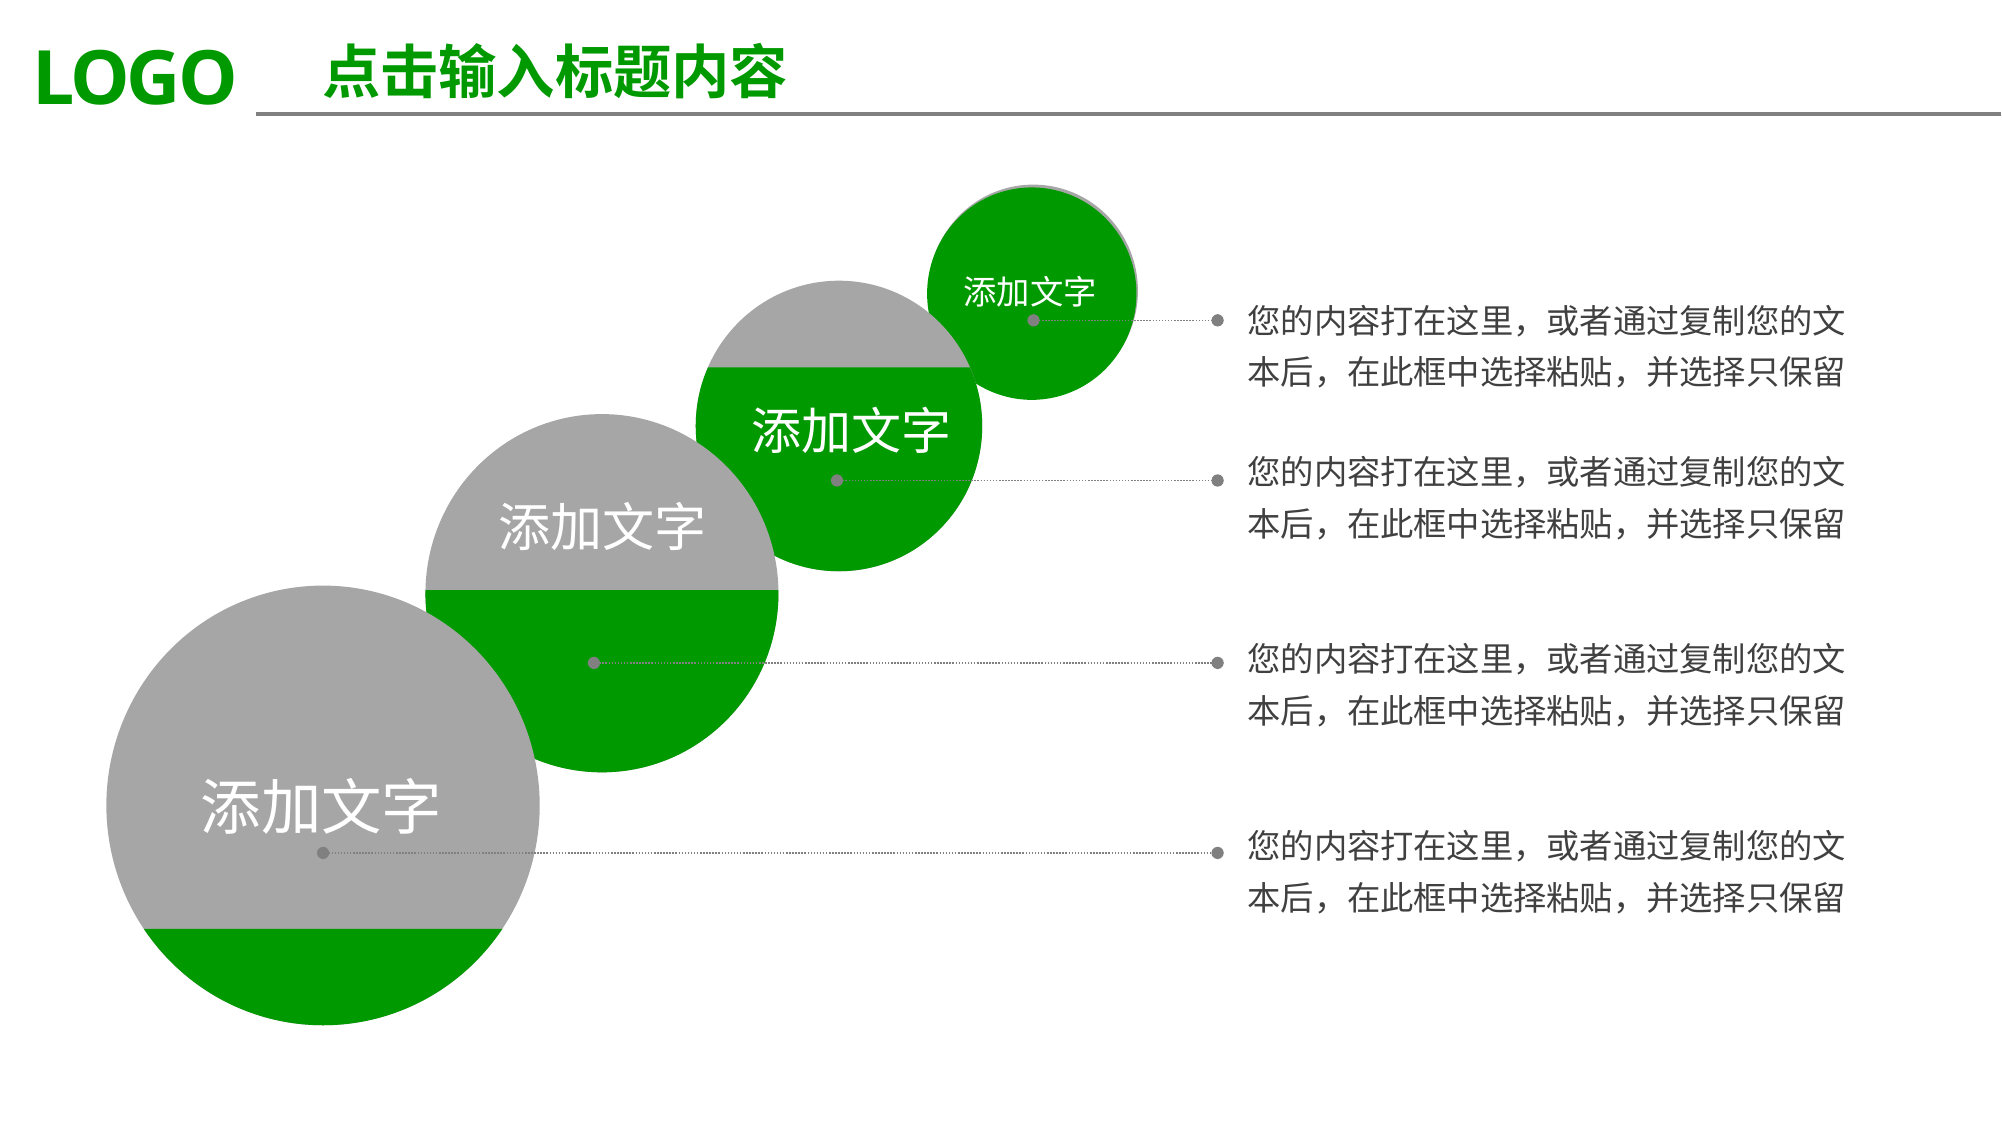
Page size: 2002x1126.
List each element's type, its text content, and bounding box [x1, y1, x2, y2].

text_box [425, 590, 779, 773]
text_box [425, 414, 779, 590]
text_box [708, 280, 970, 367]
text_box [927, 187, 1137, 400]
text_box 您的内容打在这里，或者通过复制您的文本后，在此框中选择粘贴，并选择只保留 [1232, 805, 1896, 925]
text_box 添加文字 [483, 486, 723, 565]
text_box 添加文字 [184, 761, 459, 850]
text_box 您的内容打在这里，或者通过复制您的文本后，在此框中选择粘贴，并选择只保留 [1232, 431, 1896, 551]
text_box 您的内容打在这里，或者通过复制您的文本后，在此框中选择粘贴，并选择只保留 [1232, 279, 1896, 400]
text_box 添加文字 [948, 262, 1113, 319]
text_box 添加文字 [735, 391, 968, 467]
text_box [951, 184, 1138, 316]
text_box [695, 367, 983, 572]
text_box [106, 585, 540, 928]
text_box [143, 928, 503, 1026]
text_box 点击输入标题内容 [285, 27, 825, 113]
text_box 您的内容打在这里，或者通过复制您的文本后，在此框中选择粘贴，并选择只保留 [1232, 618, 1896, 738]
